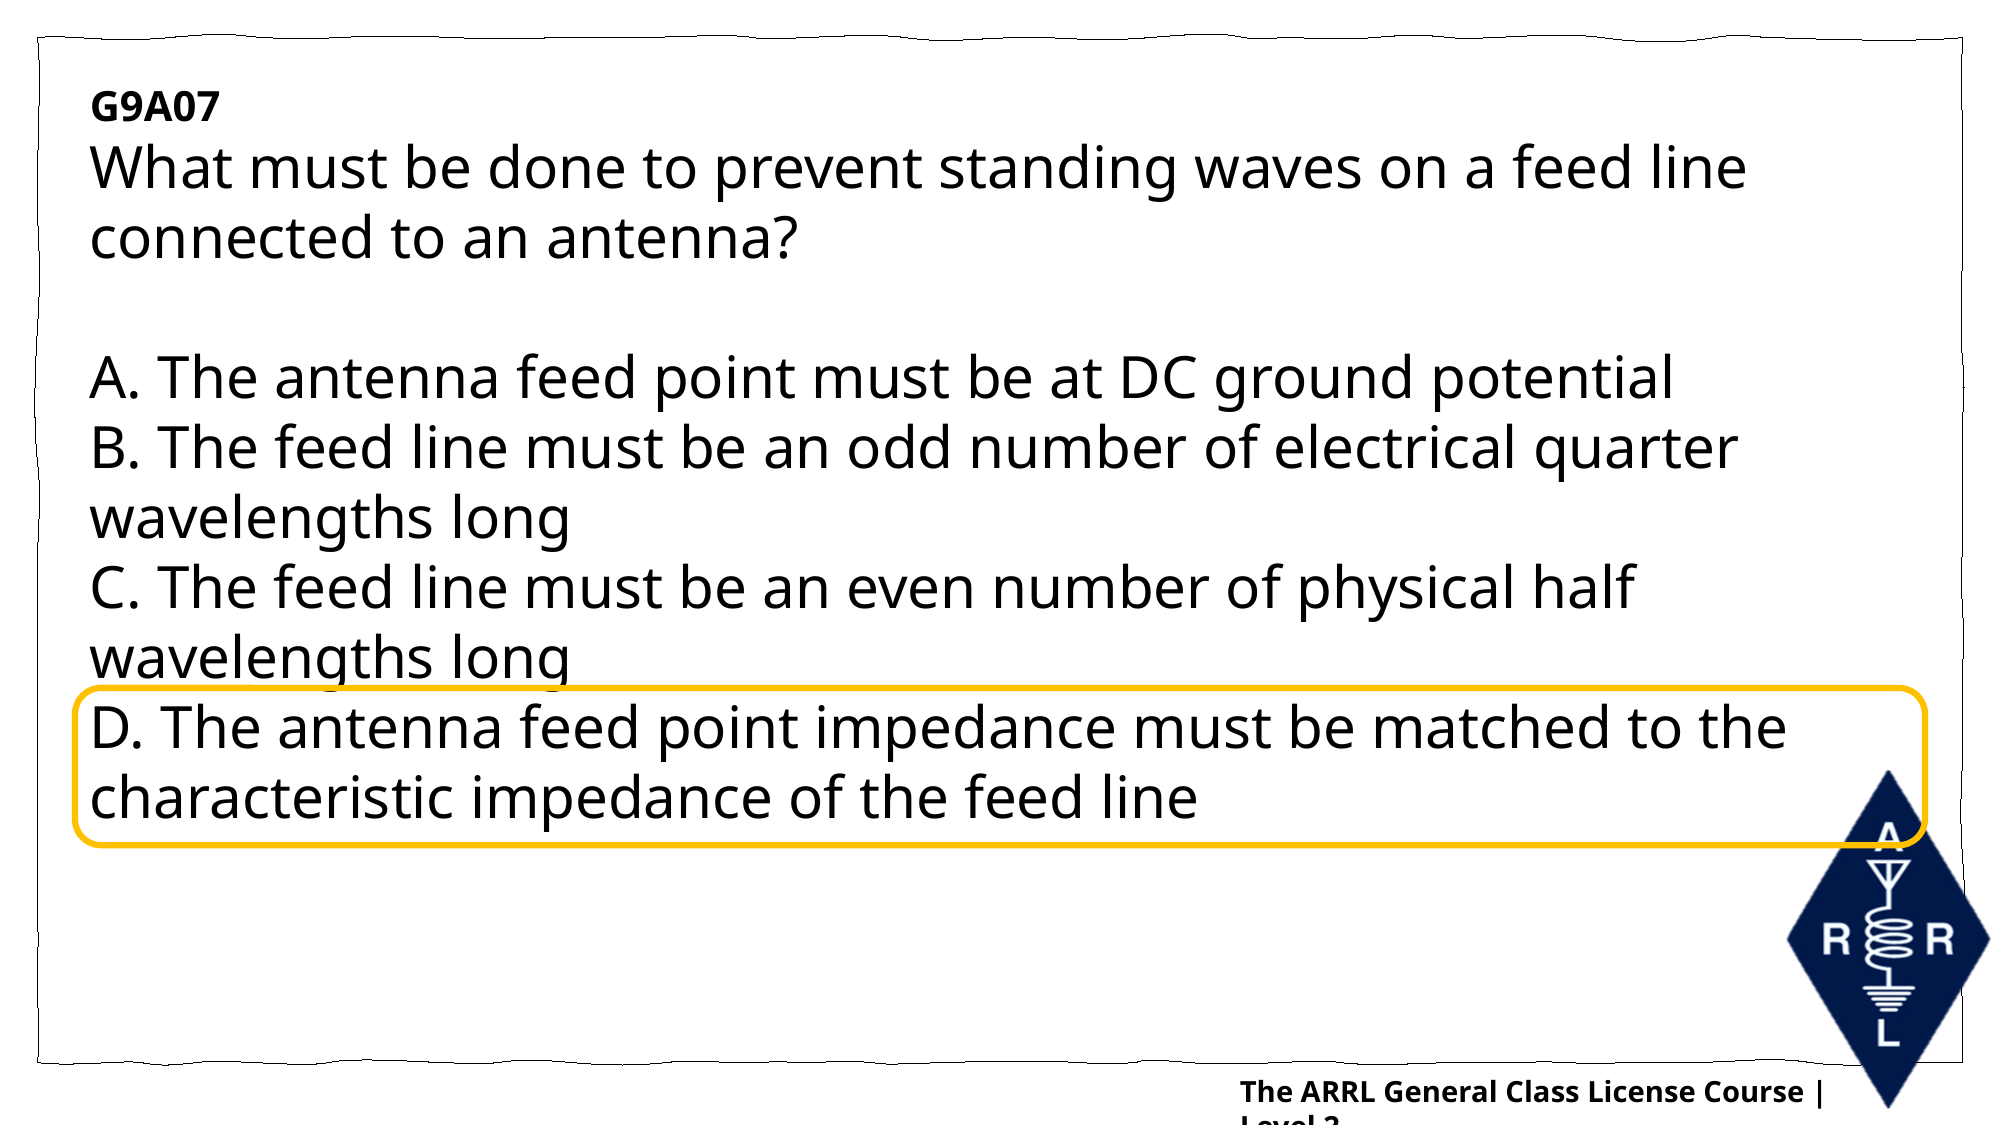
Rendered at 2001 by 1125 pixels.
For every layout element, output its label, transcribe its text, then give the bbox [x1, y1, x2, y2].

text_box [73, 686, 1927, 847]
picture [1773, 752, 1999, 1125]
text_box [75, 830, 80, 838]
text_box G9A07 What must be done to prevent standing waves on a feed line connected to an antenna? A. The antenna feed point must be at DC ground potential B. The feed line must be an odd number of electrical quarter wavelengths long C. The feed line must be an even number of physical half wavelengths long D. The antenna feed point impedance must be matched to the characteristic impedance of the feed line [75, 72, 1850, 703]
